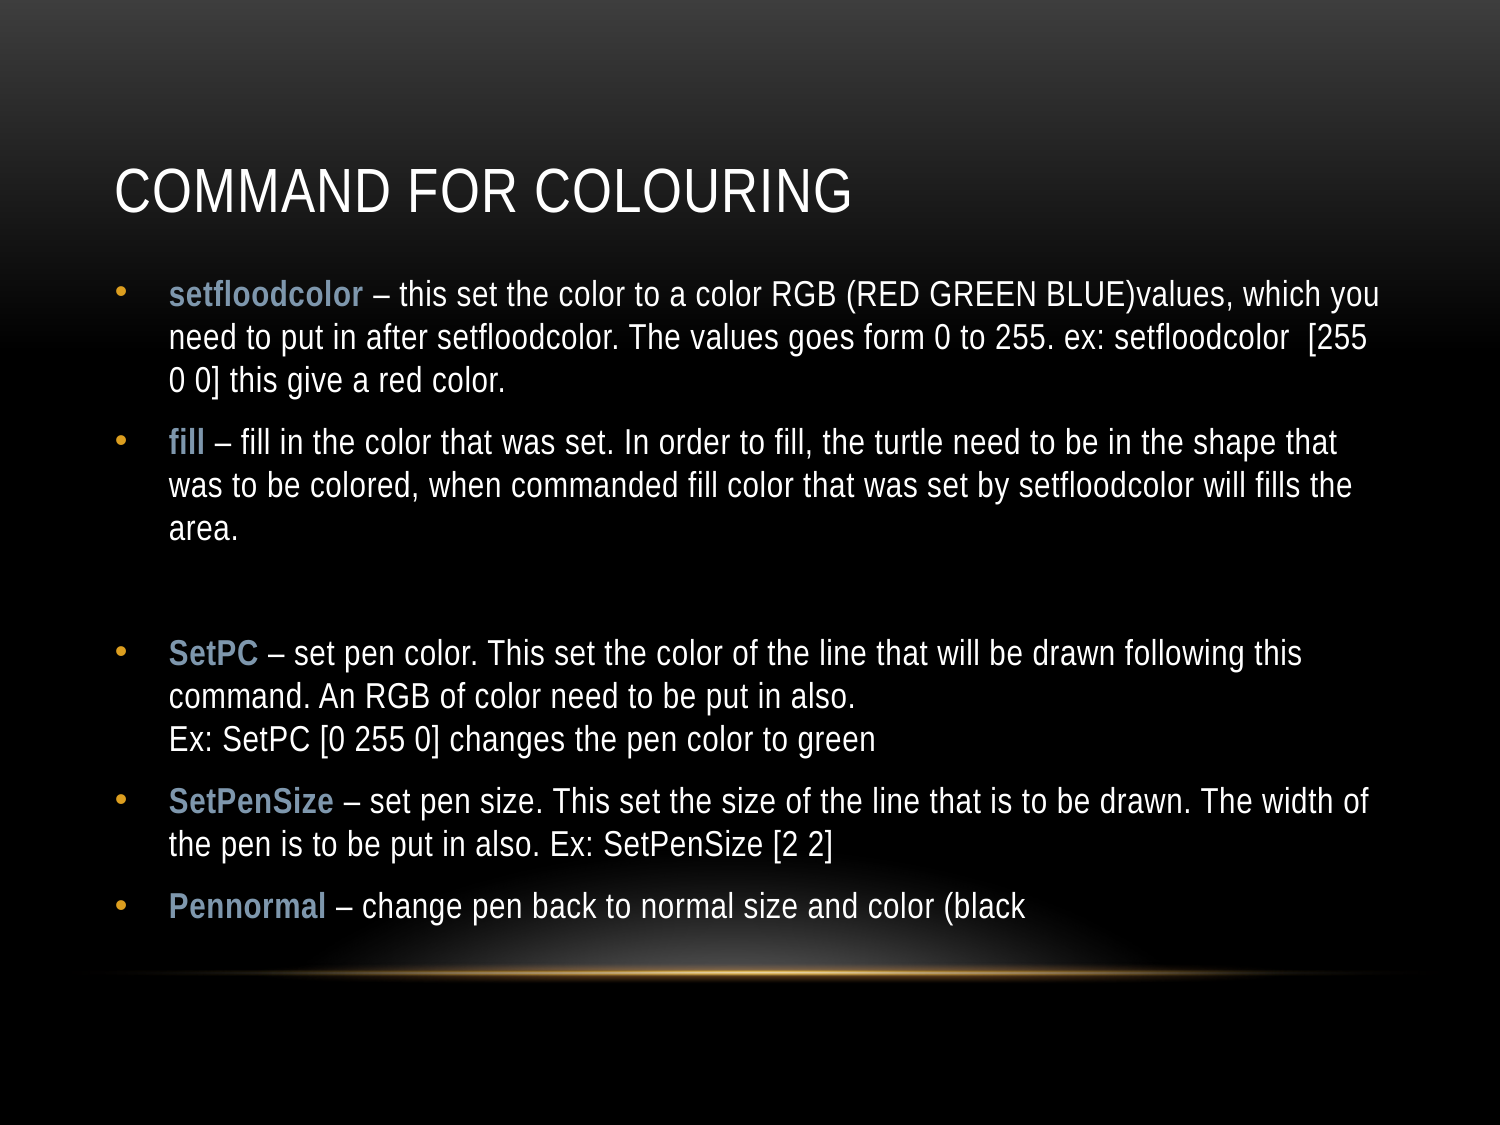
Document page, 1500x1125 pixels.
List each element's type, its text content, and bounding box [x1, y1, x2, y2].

list setfloodcolor – this set the color to a color RGB (RED GREEN BLUE)values, which you need to put in after setfloodcolor. The values goes form 0 to 255. ex: setfloodcolor [255 0 0] this give a red color. fill – fill in the color that was set. In order to fill, the turtle need to be in the shape that was to be colored, when commanded fill color that was set by setfloodcolor will fills the area. SetPC – set pen color. This set the color of the line that will be drawn following this command. An RGB of color need to be put in also. Ex: SetPC [0 255 0] changes the pen color to green SetPenSize – set pen size. This set the size of the line that is to be drawn. The width of the pen is to be put in also. Ex: SetPenSize [2 2] Pennormal – change pen back to normal size and color (black [99, 262, 1400, 938]
title Command for colouring [99, 45, 1400, 233]
picture [0, 0, 1500, 1125]
